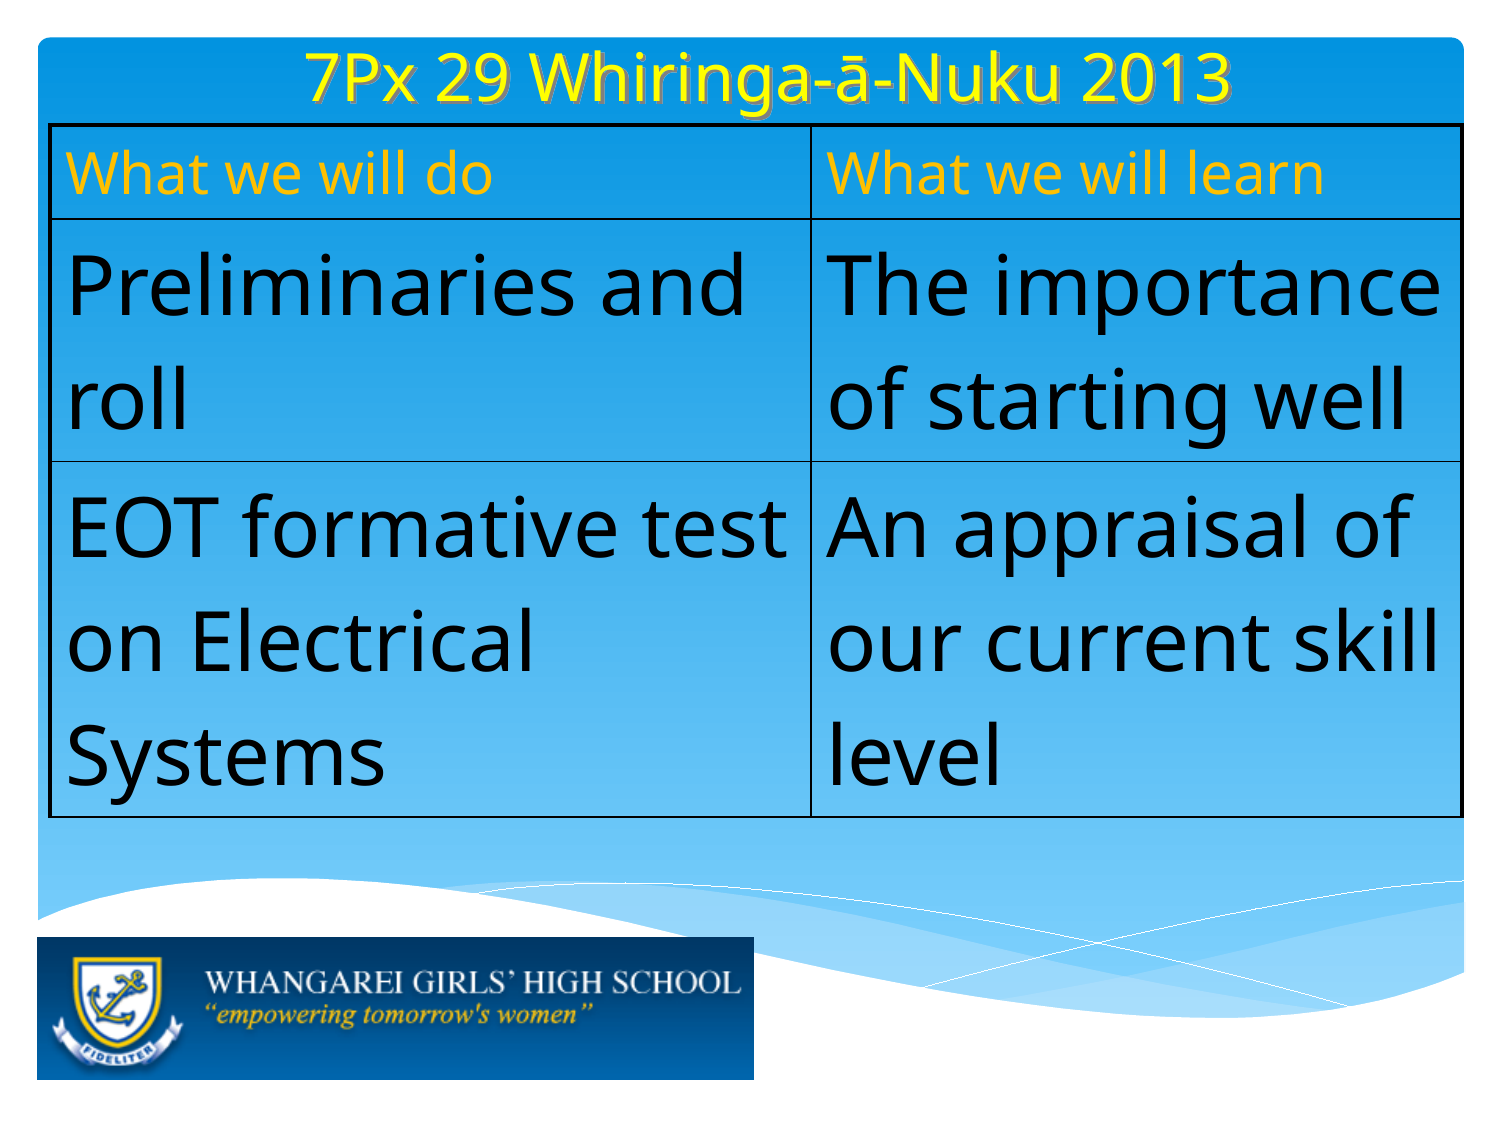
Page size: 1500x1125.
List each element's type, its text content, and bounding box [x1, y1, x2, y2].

table_cell The importance of starting well [812, 220, 1460, 461]
table_header What we will do [52, 127, 810, 218]
table_cell An appraisal of our current skill level [812, 462, 1460, 816]
text_box 7Px 29 Whiringa-ā-Nuku 2013 [162, 24, 1375, 123]
picture [37, 937, 754, 1080]
table_header What we will learn [812, 127, 1460, 218]
table_cell EOT formative test on Electrical Systems [52, 462, 810, 816]
table_cell Preliminaries and roll [52, 220, 810, 461]
